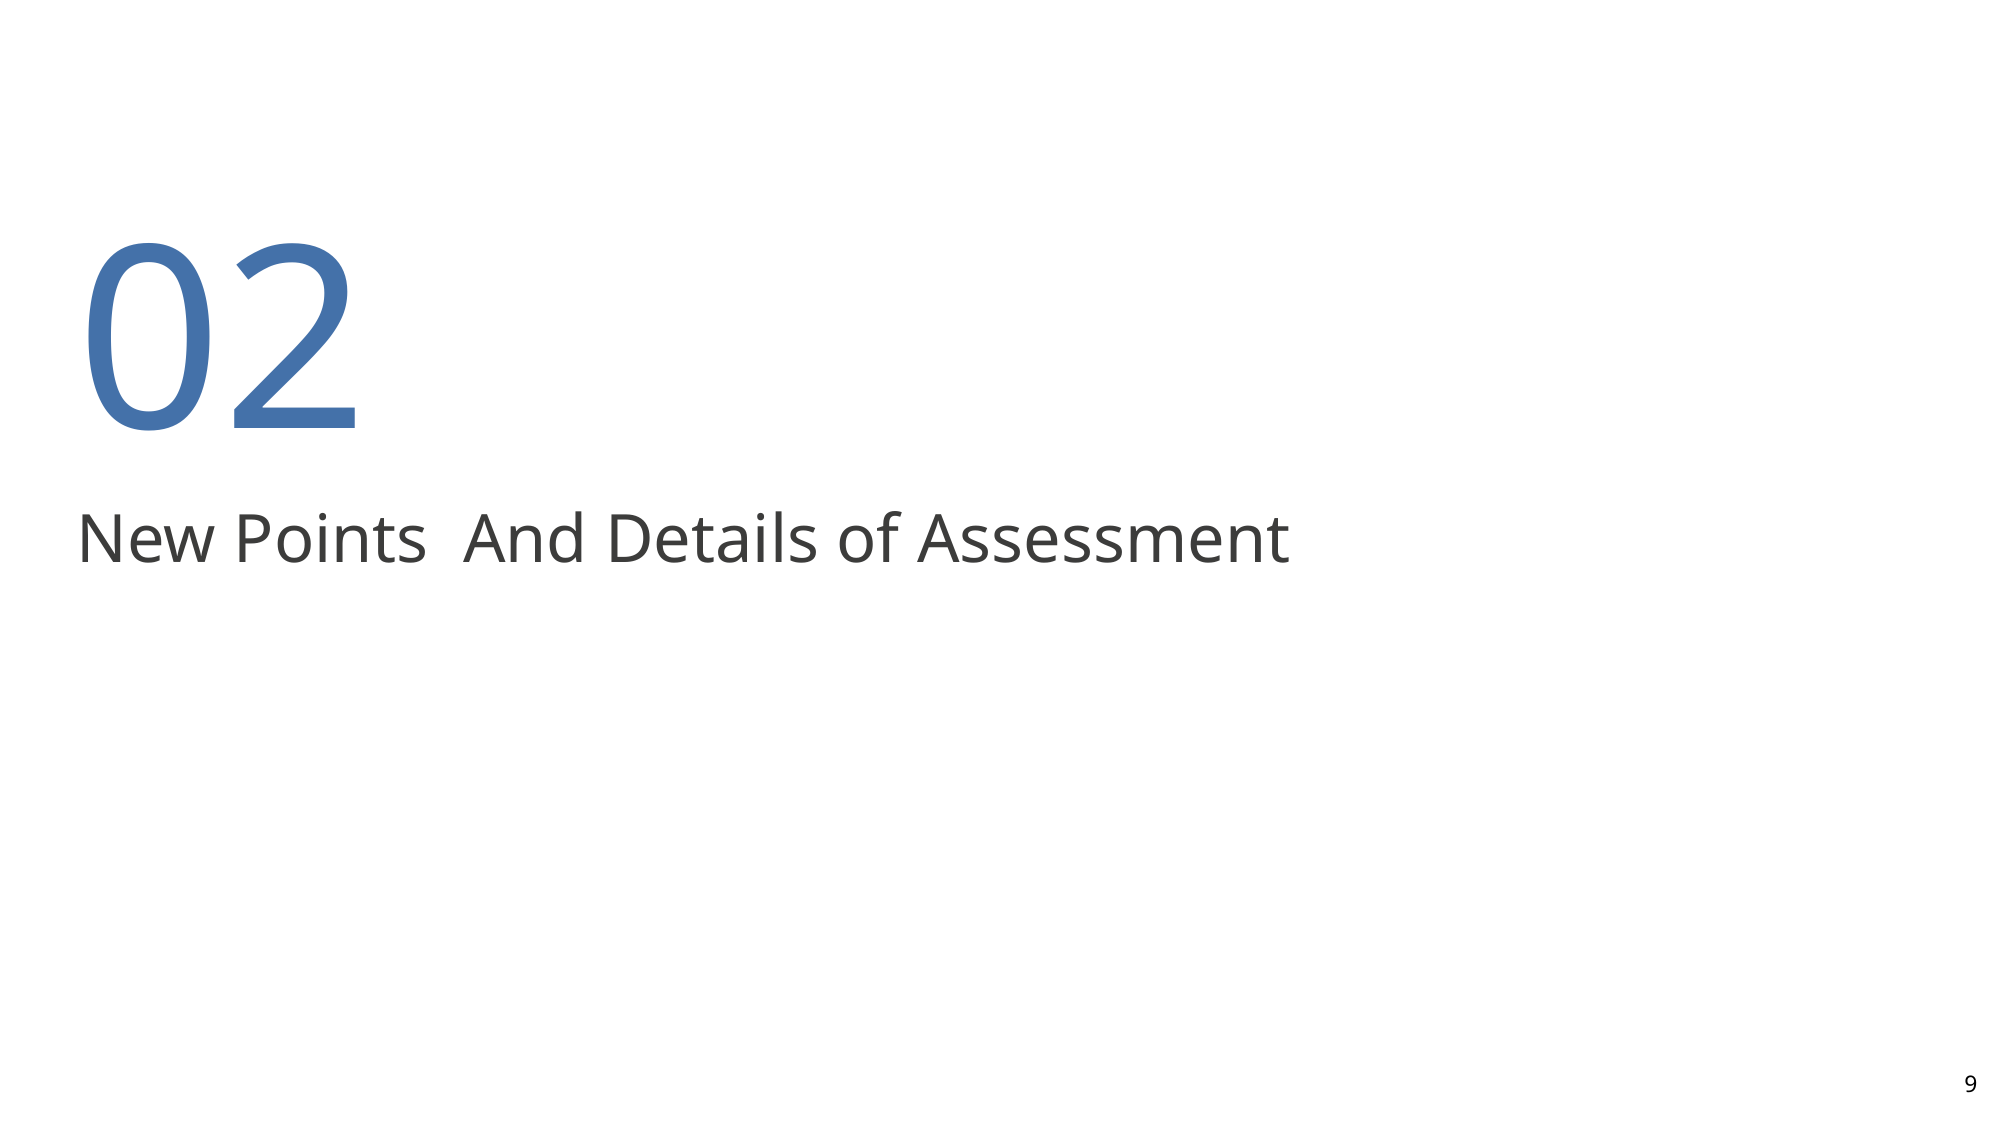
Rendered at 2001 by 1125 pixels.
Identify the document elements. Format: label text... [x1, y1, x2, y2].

title New Points And Details of Assessment [76, 456, 1957, 697]
list 02 [0, 0, 542, 480]
